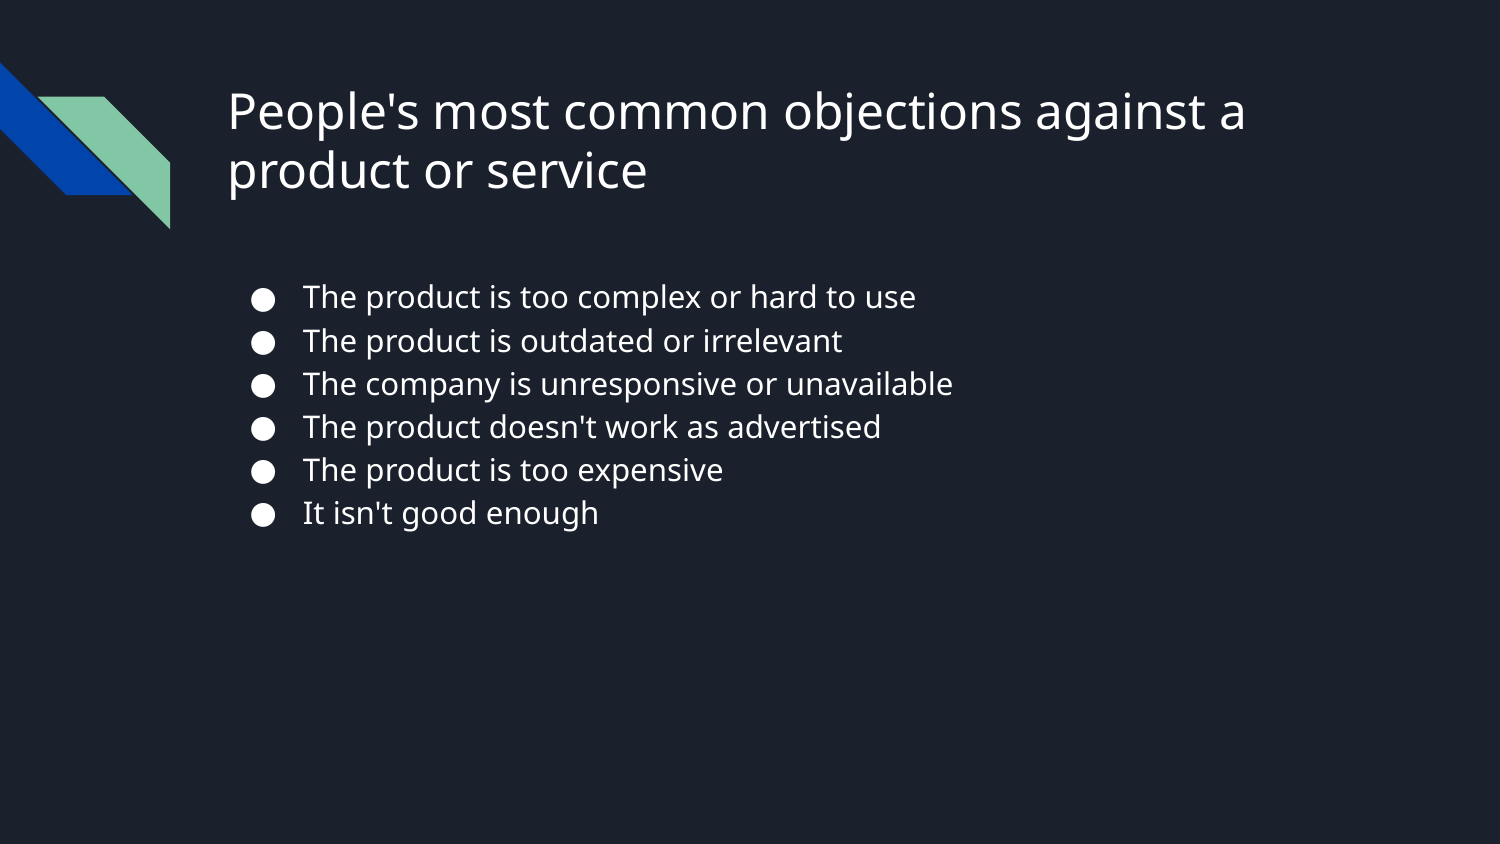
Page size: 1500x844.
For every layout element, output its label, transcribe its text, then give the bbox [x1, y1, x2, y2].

title People's most common objections against a product or service [212, 64, 1368, 215]
list The product is too complex or hard to use The product is outdated or irrelevant The company is unresponsive or unavailable The product doesn't work as advertised The product is too expensive It isn't good enough [212, 257, 1368, 735]
